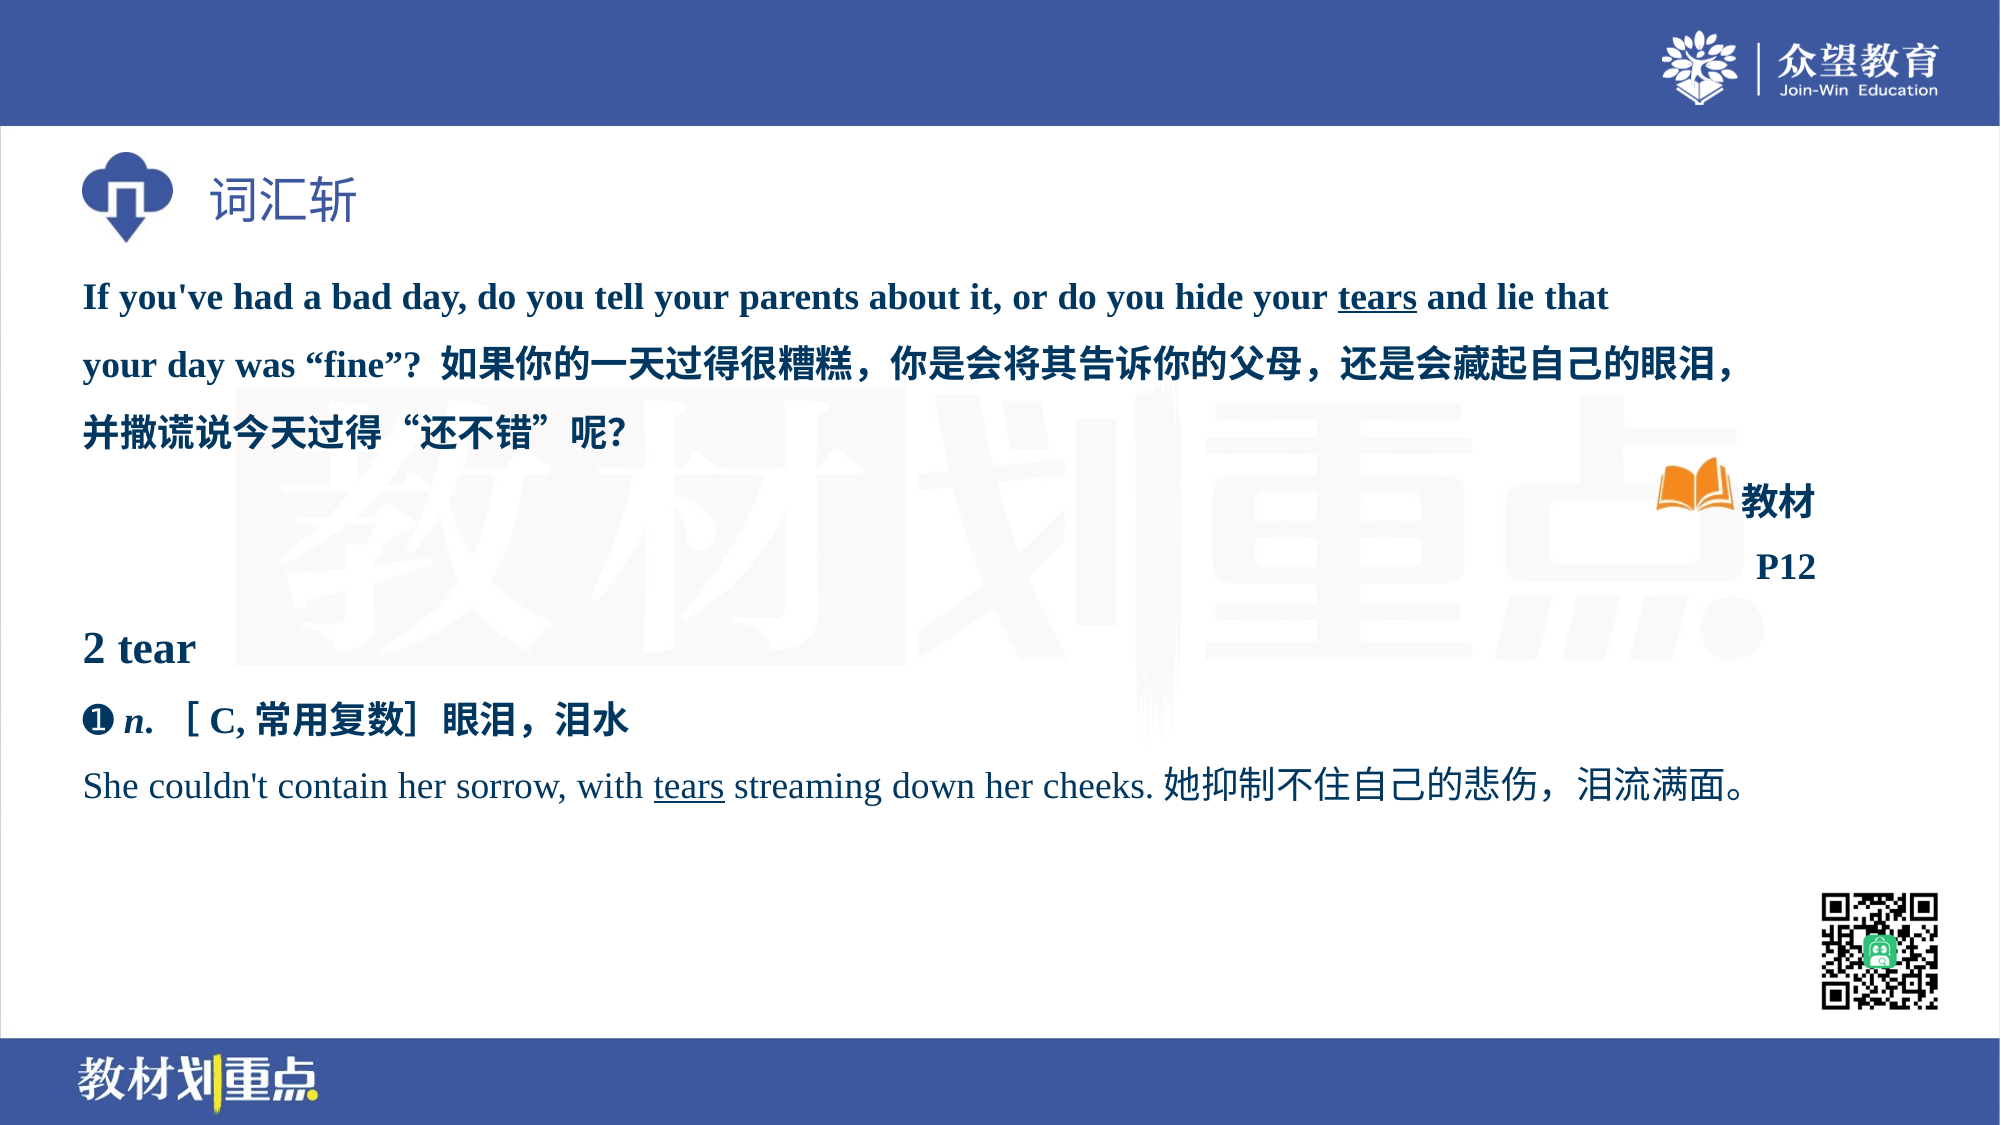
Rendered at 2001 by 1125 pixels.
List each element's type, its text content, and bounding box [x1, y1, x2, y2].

text_box ➊ n.［C,常用复数］眼泪，泪水 She couldn't contain her sorrow, with tears streaming down her cheeks.她抑制不住自己的悲伤，泪流满面。 [82, 672, 1817, 799]
picture [0, 0, 2000, 1125]
text_box If you've had a bad day, do you tell your parents about it, or do you hide your tears and lie that your day was “fine”? 如果你的一天过得很糟糕，你是会将其告诉你的父母，还是会藏起自己的眼泪， 并撒谎说今天过得“还不错”呢？ 教材 P12 [82, 247, 1817, 581]
text_box 2 tear [82, 591, 1817, 672]
